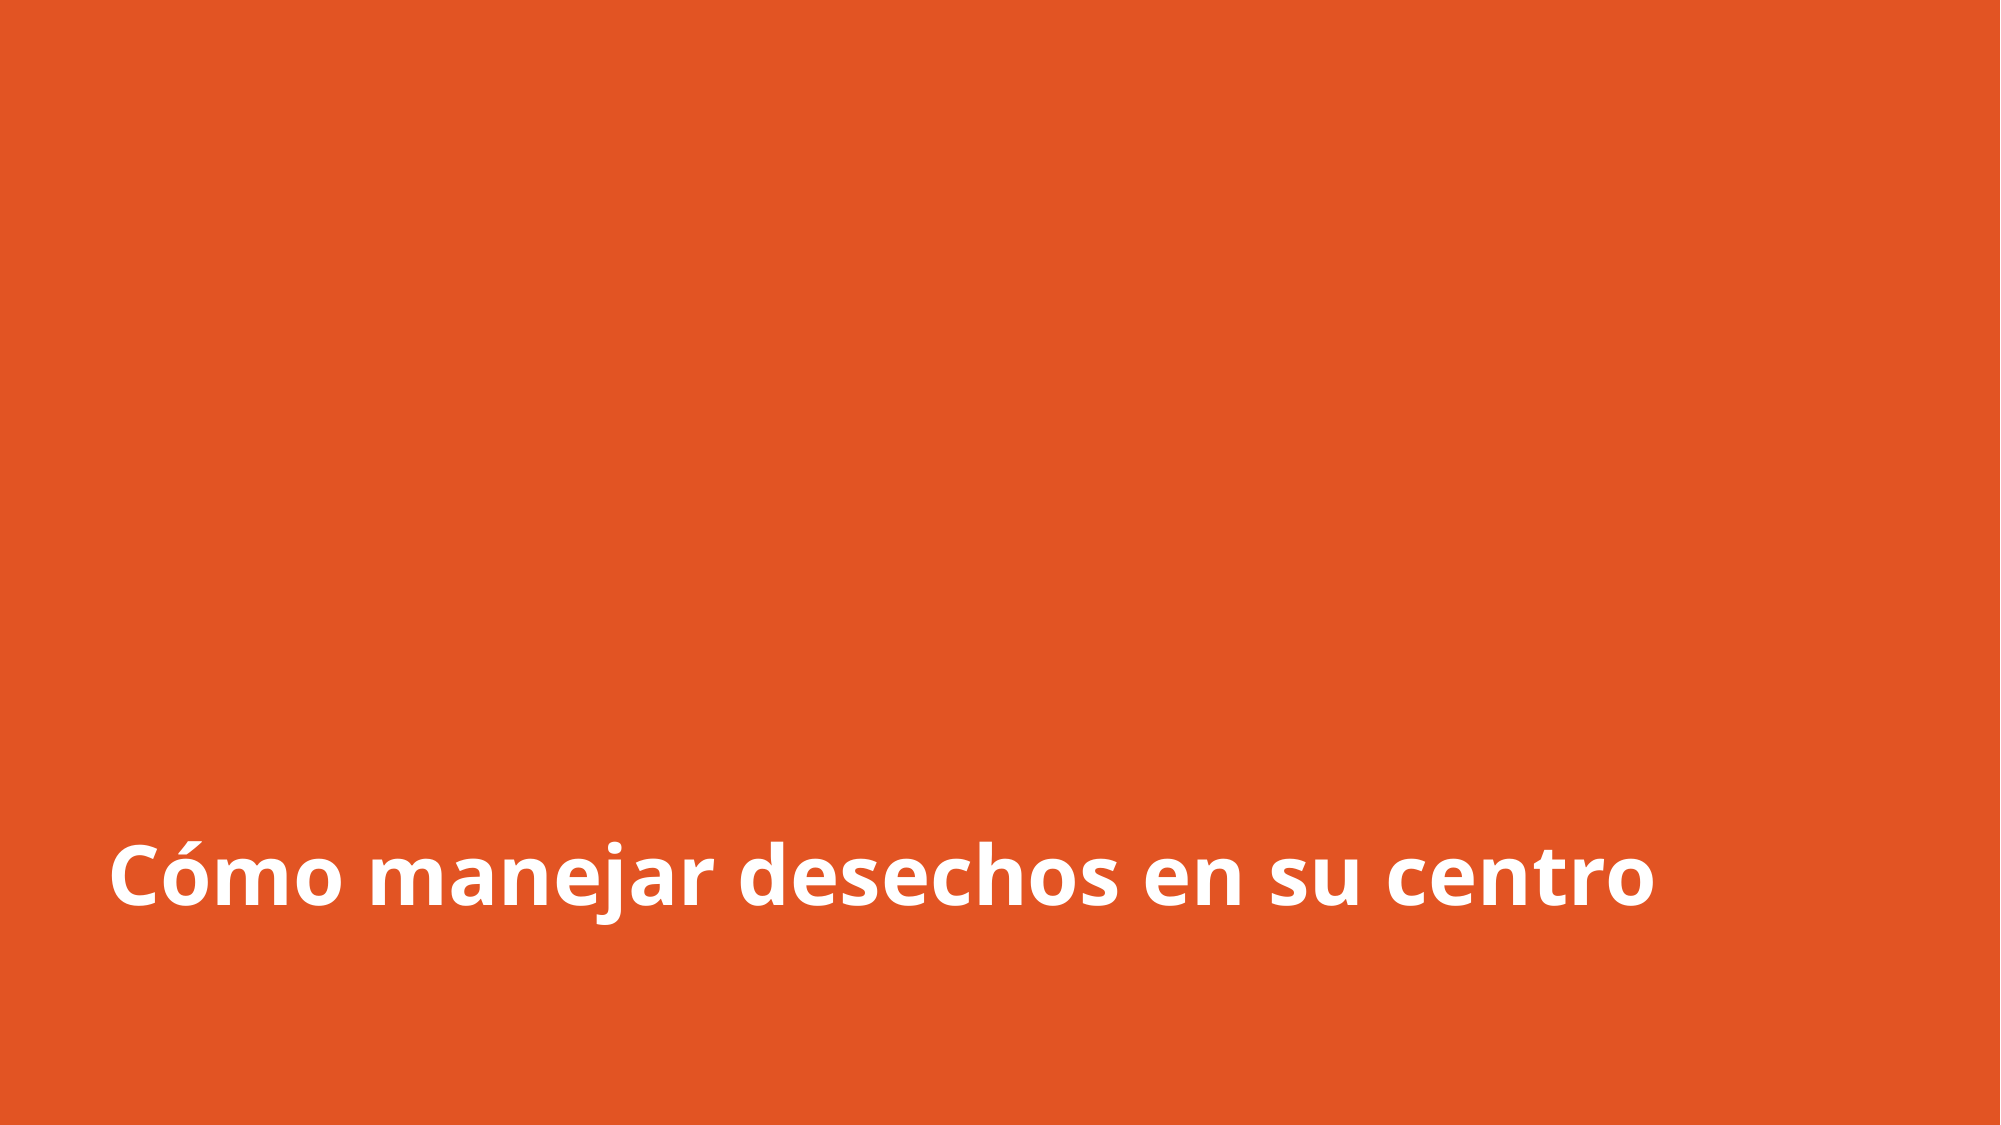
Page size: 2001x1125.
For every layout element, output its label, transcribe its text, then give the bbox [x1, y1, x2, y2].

title Cómo manejar desechos en su centro [92, 738, 1908, 930]
